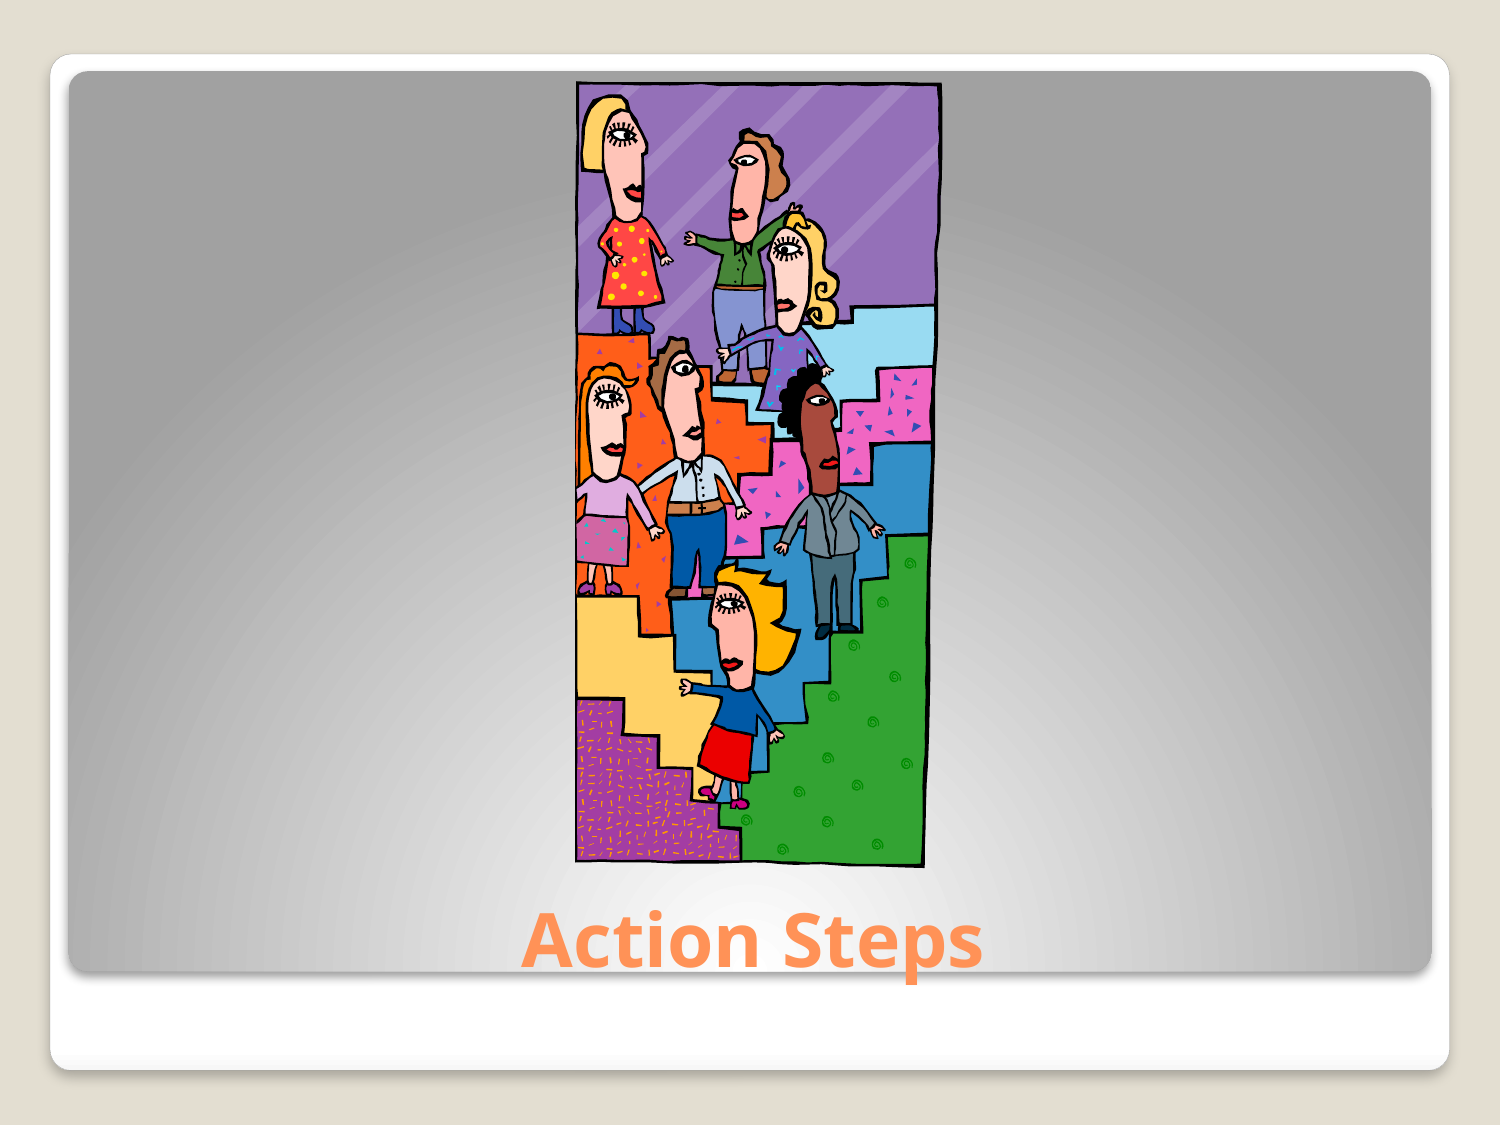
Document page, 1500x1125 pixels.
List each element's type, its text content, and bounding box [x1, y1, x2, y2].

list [574, 74, 950, 876]
title Action Steps [82, 817, 1425, 990]
